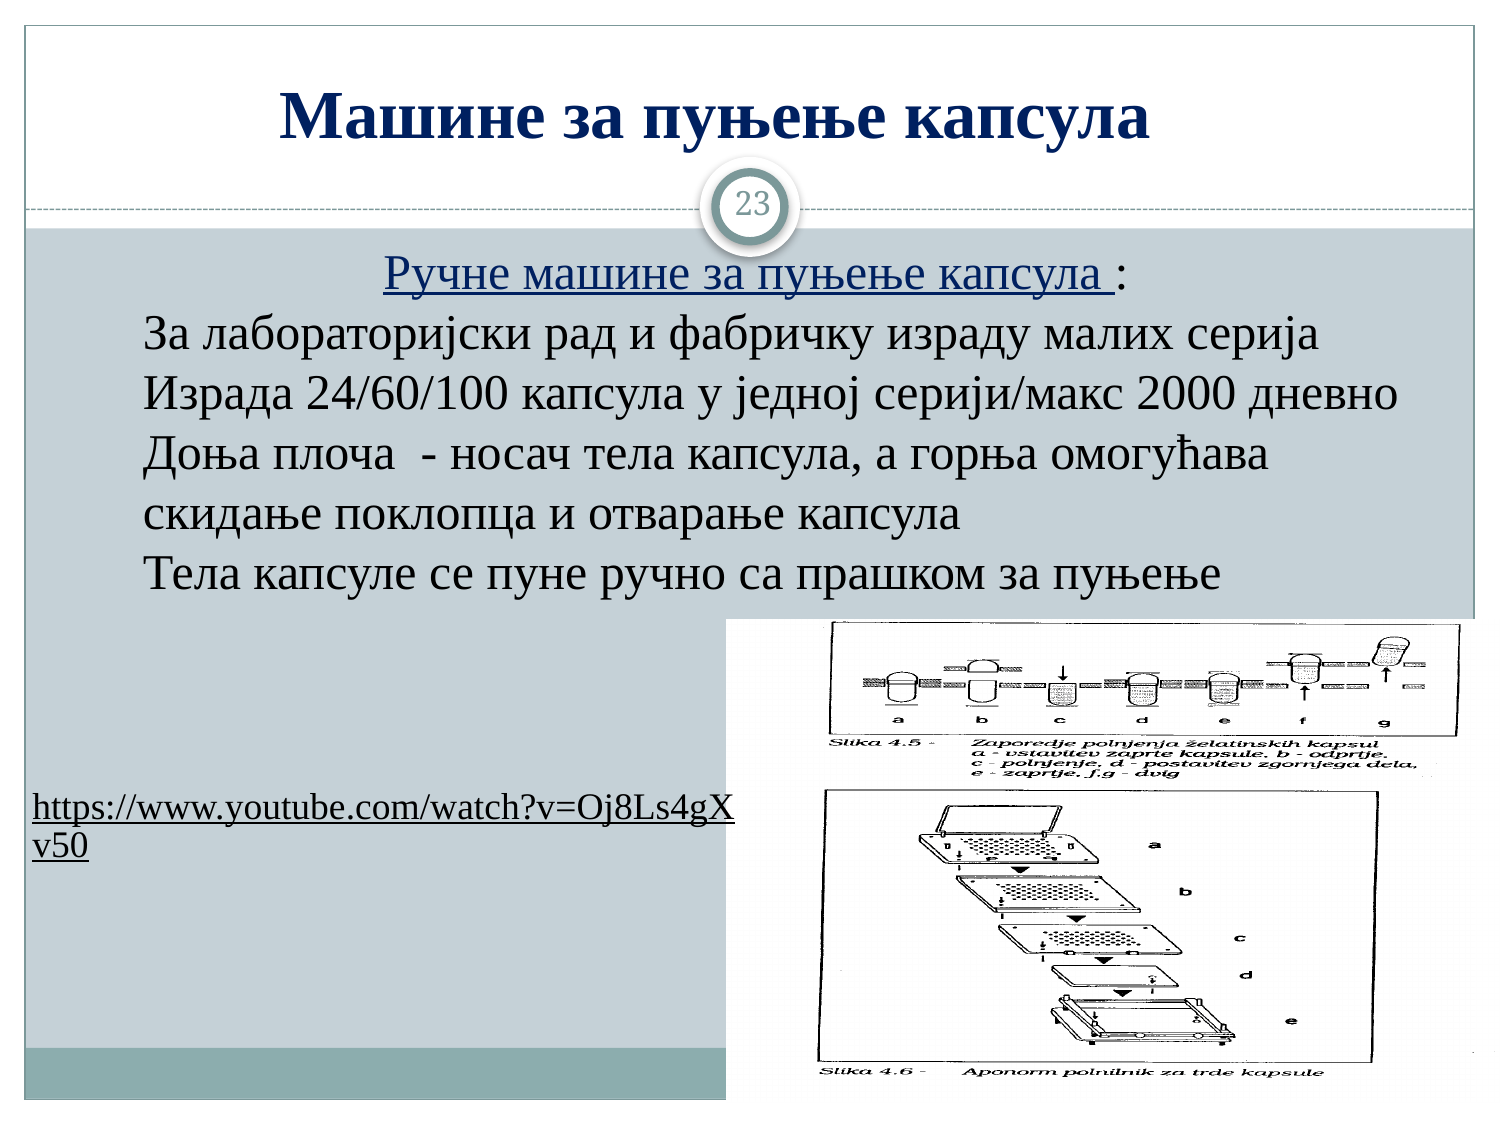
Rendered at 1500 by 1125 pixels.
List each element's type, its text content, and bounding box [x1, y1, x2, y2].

slide_number 23 [715, 168, 791, 231]
title Машине за пуњење капсула [186, 0, 1245, 160]
text_box Ручне машине за пуњење капсула : За лабораторијски рад и фабричку израду малих серија Израда 24/60/100 капсула у једној серији/макс 2000 дневно Доња плоча - носач тела капсула, а горња омогућава скидање поклопца и отварање капсула Тела капсуле се пуне ручно са прашком за пуњење [53, 231, 1459, 607]
text_box https://www.youtube.com/watch?v=Oj8Ls4gXv50 [17, 775, 719, 880]
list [726, 618, 1500, 1103]
